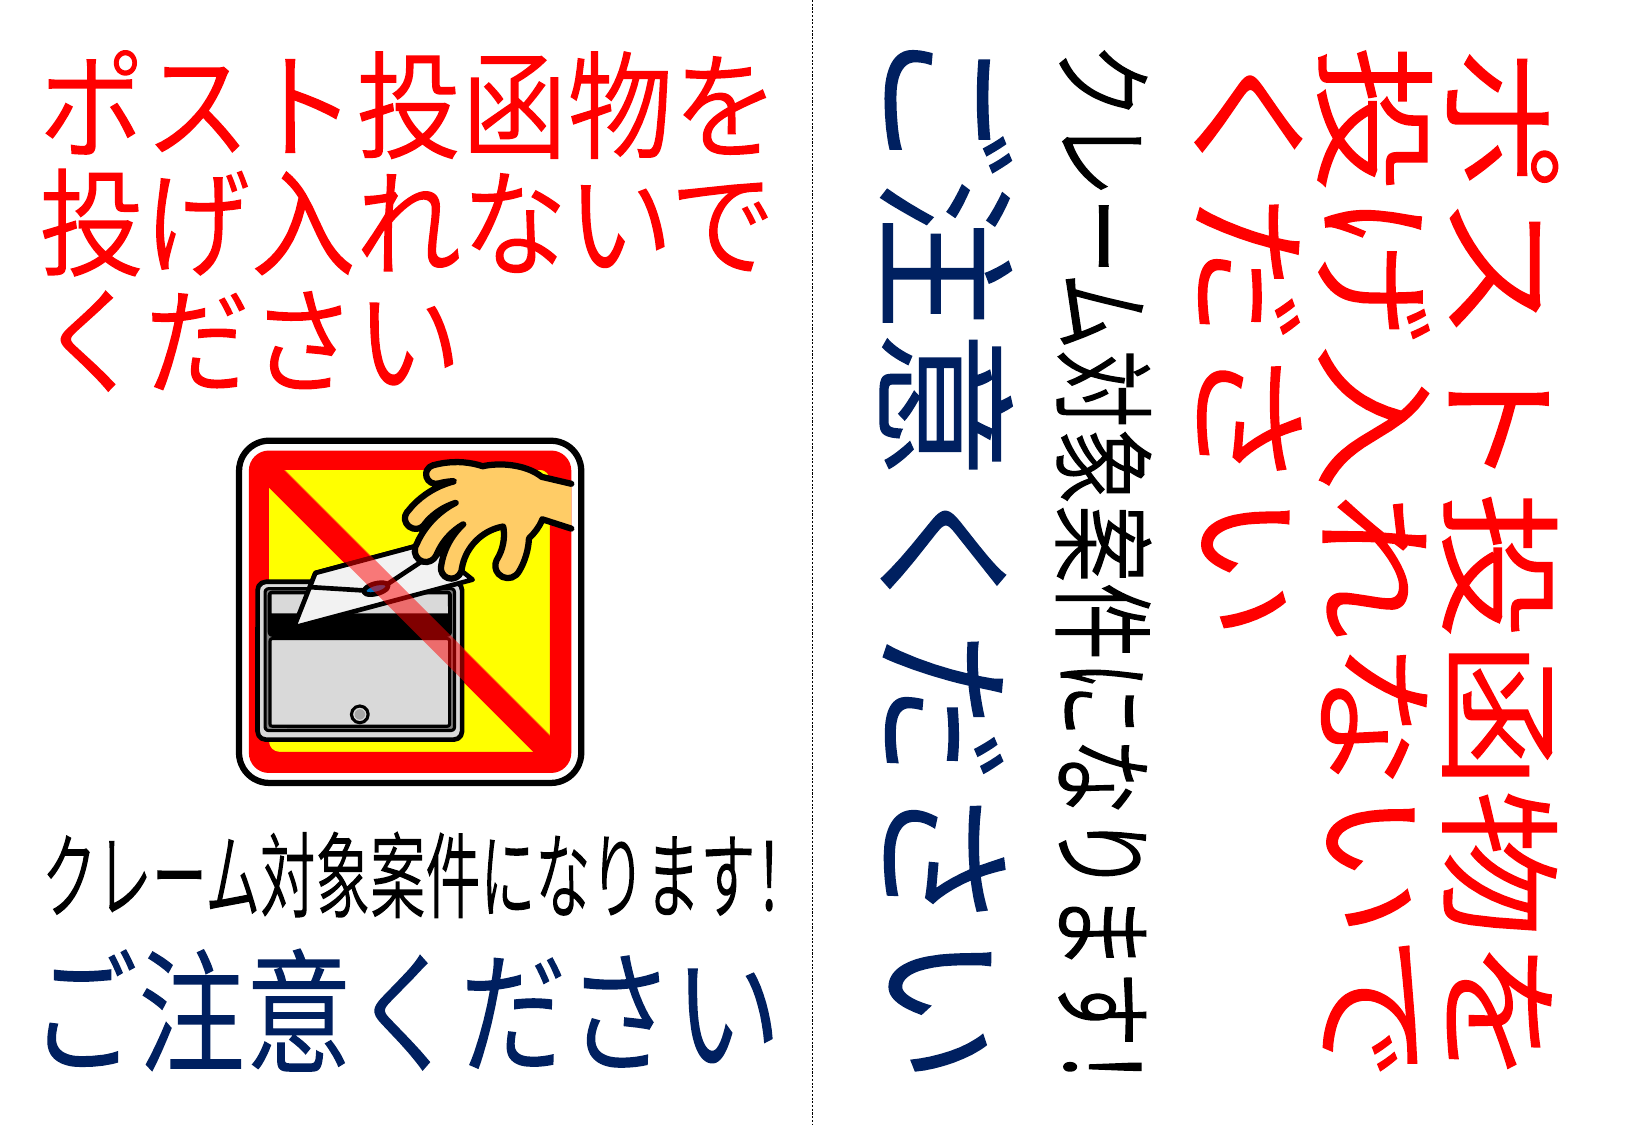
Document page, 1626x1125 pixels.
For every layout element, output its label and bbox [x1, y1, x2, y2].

text_box [238, 440, 582, 784]
text_box [879, 49, 1559, 1073]
text_box [42, 49, 774, 1073]
